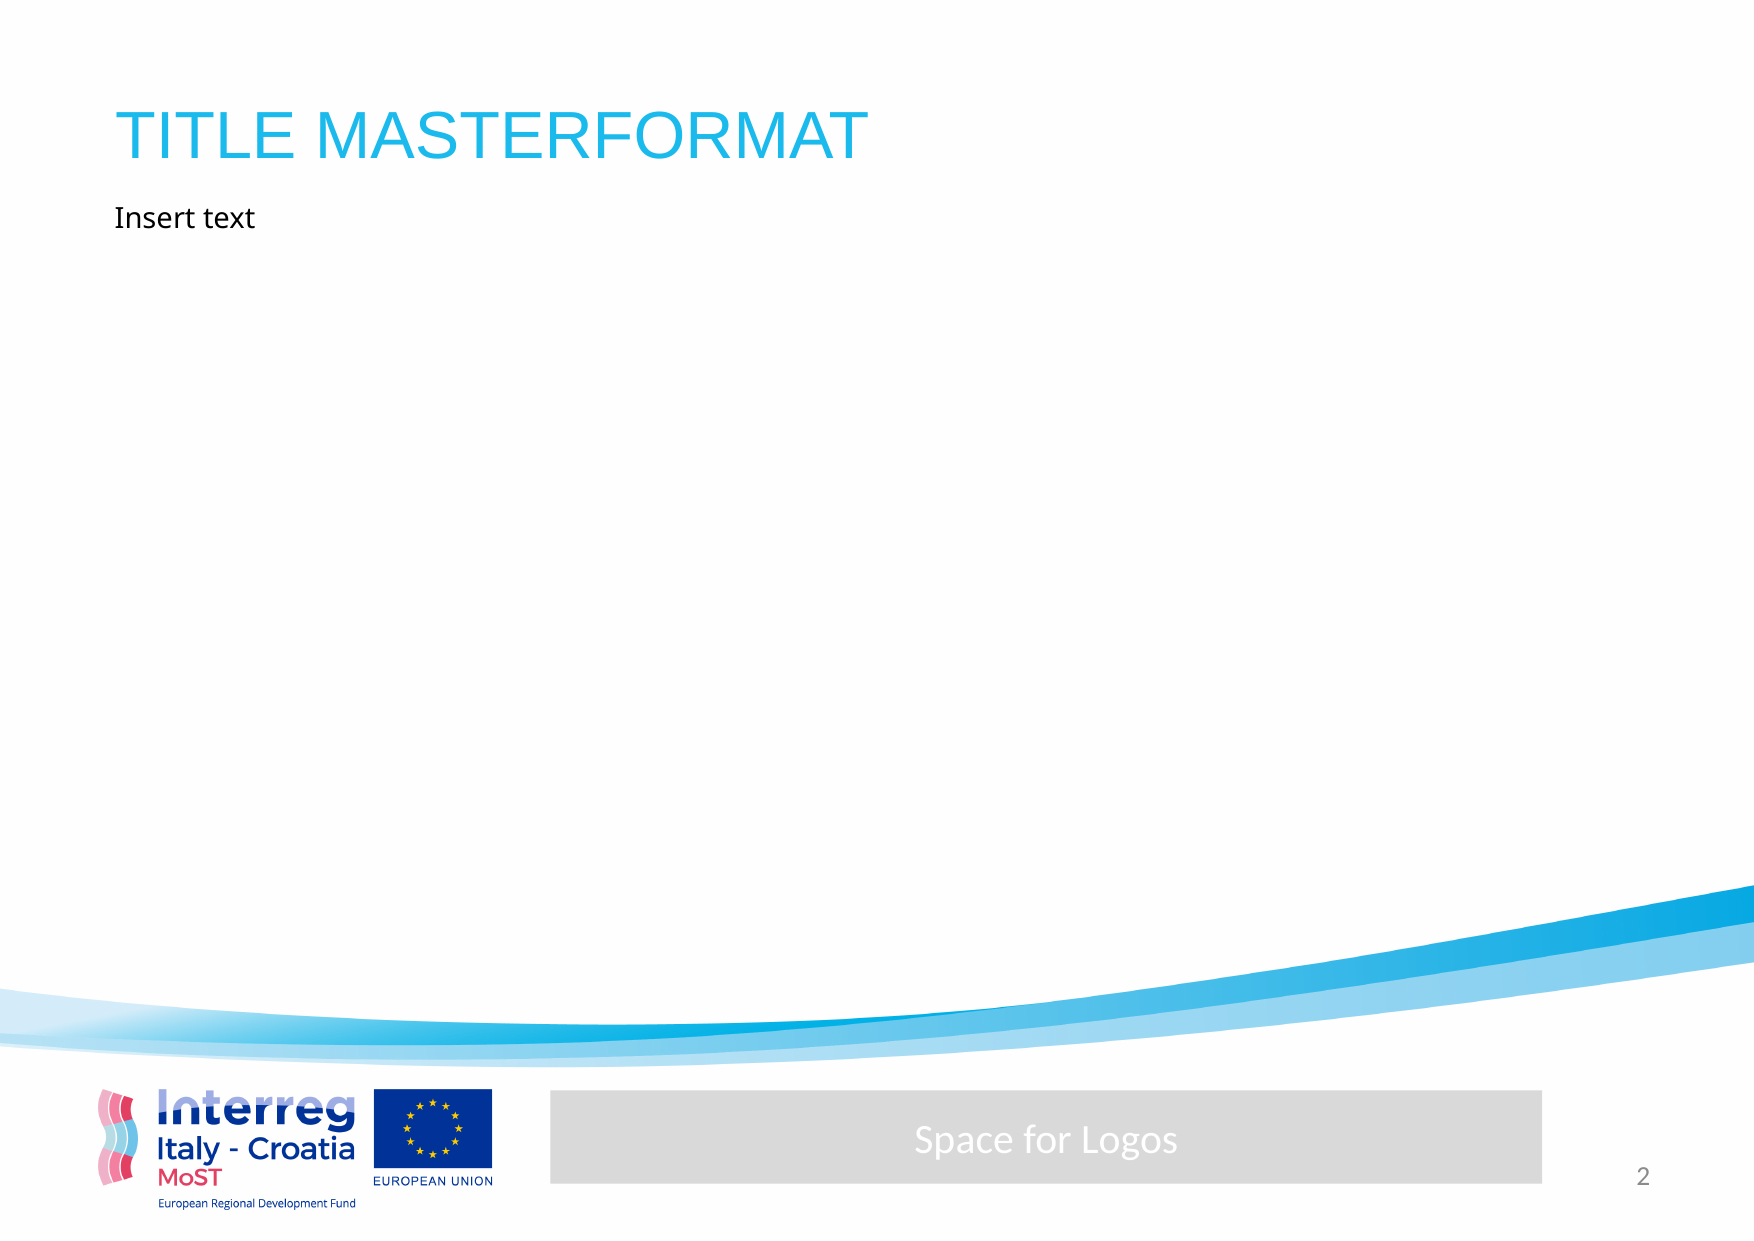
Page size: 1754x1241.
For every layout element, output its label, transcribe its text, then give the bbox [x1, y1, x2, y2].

text_box TITLE MASTERFORMAT [97, 83, 1656, 181]
text_box Space for Logos [549, 1089, 1543, 1185]
slide_number 2 [1607, 1141, 1666, 1208]
text_box Insert text [99, 191, 1658, 851]
picture [0, 0, 1754, 1241]
